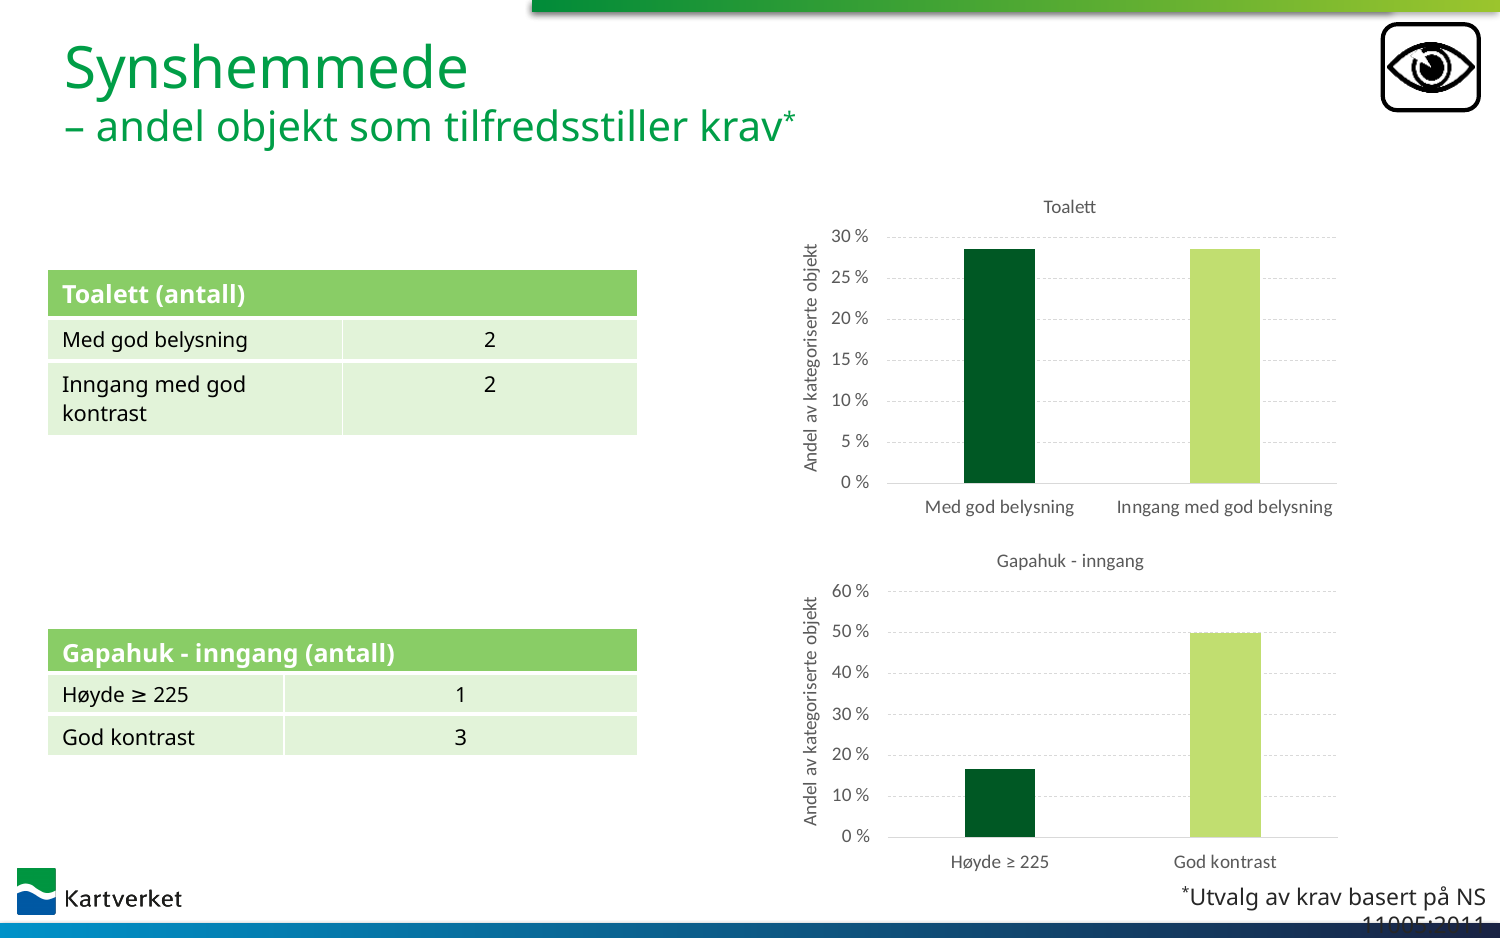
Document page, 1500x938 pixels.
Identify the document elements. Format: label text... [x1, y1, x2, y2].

table_cell God kontrast [48, 716, 283, 755]
picture [791, 187, 1348, 526]
picture [791, 541, 1349, 880]
table_cell 1 [285, 675, 637, 712]
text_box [1382, 24, 1480, 111]
table_cell 2 [343, 363, 637, 435]
table_header Gapahuk - inngang (antall) [48, 629, 637, 671]
table_cell 2 [343, 320, 637, 359]
table_cell Inngang med god kontrast [48, 363, 342, 435]
table_cell Høyde ≥ 225 [48, 675, 283, 712]
table_cell 3 [285, 716, 637, 755]
table_cell Med god belysning [48, 320, 342, 359]
text_box *Utvalg av krav basert på NS 11005:2011 [1068, 873, 1500, 938]
text_box Synshemmede – andel objekt som tilfredsstiller krav* [49, 24, 1431, 158]
table_header Toalett (antall) [48, 270, 637, 316]
